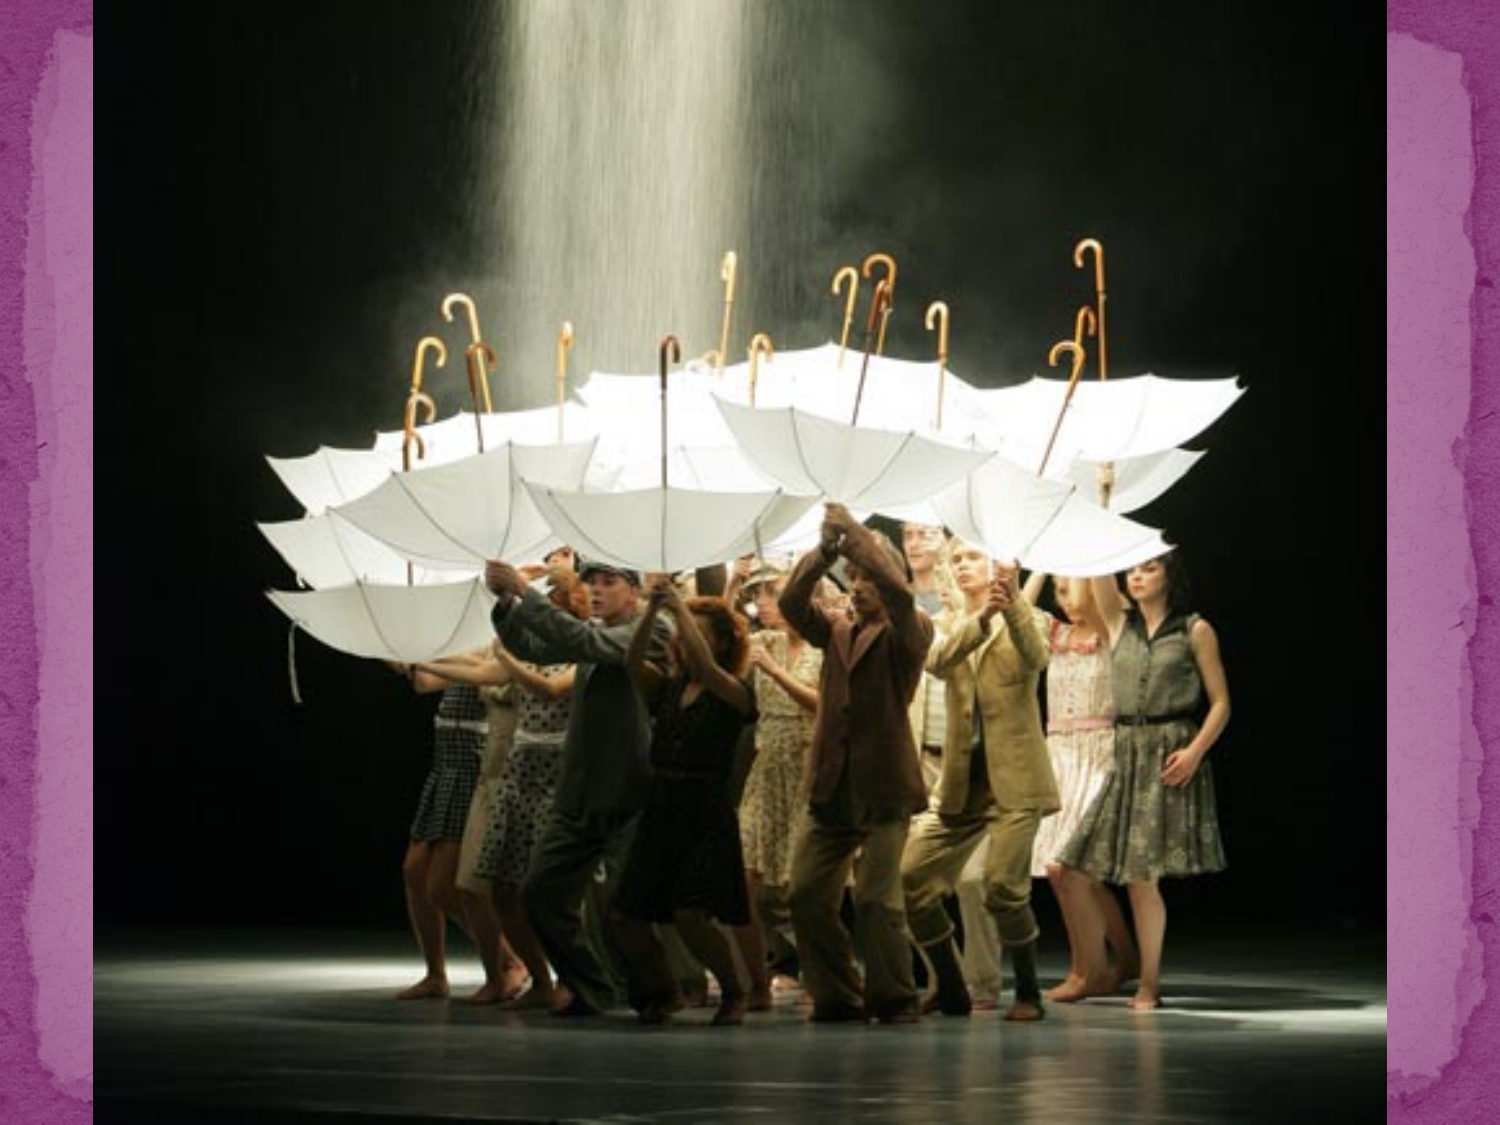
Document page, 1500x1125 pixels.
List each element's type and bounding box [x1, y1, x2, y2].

list [97, 3, 1385, 1120]
